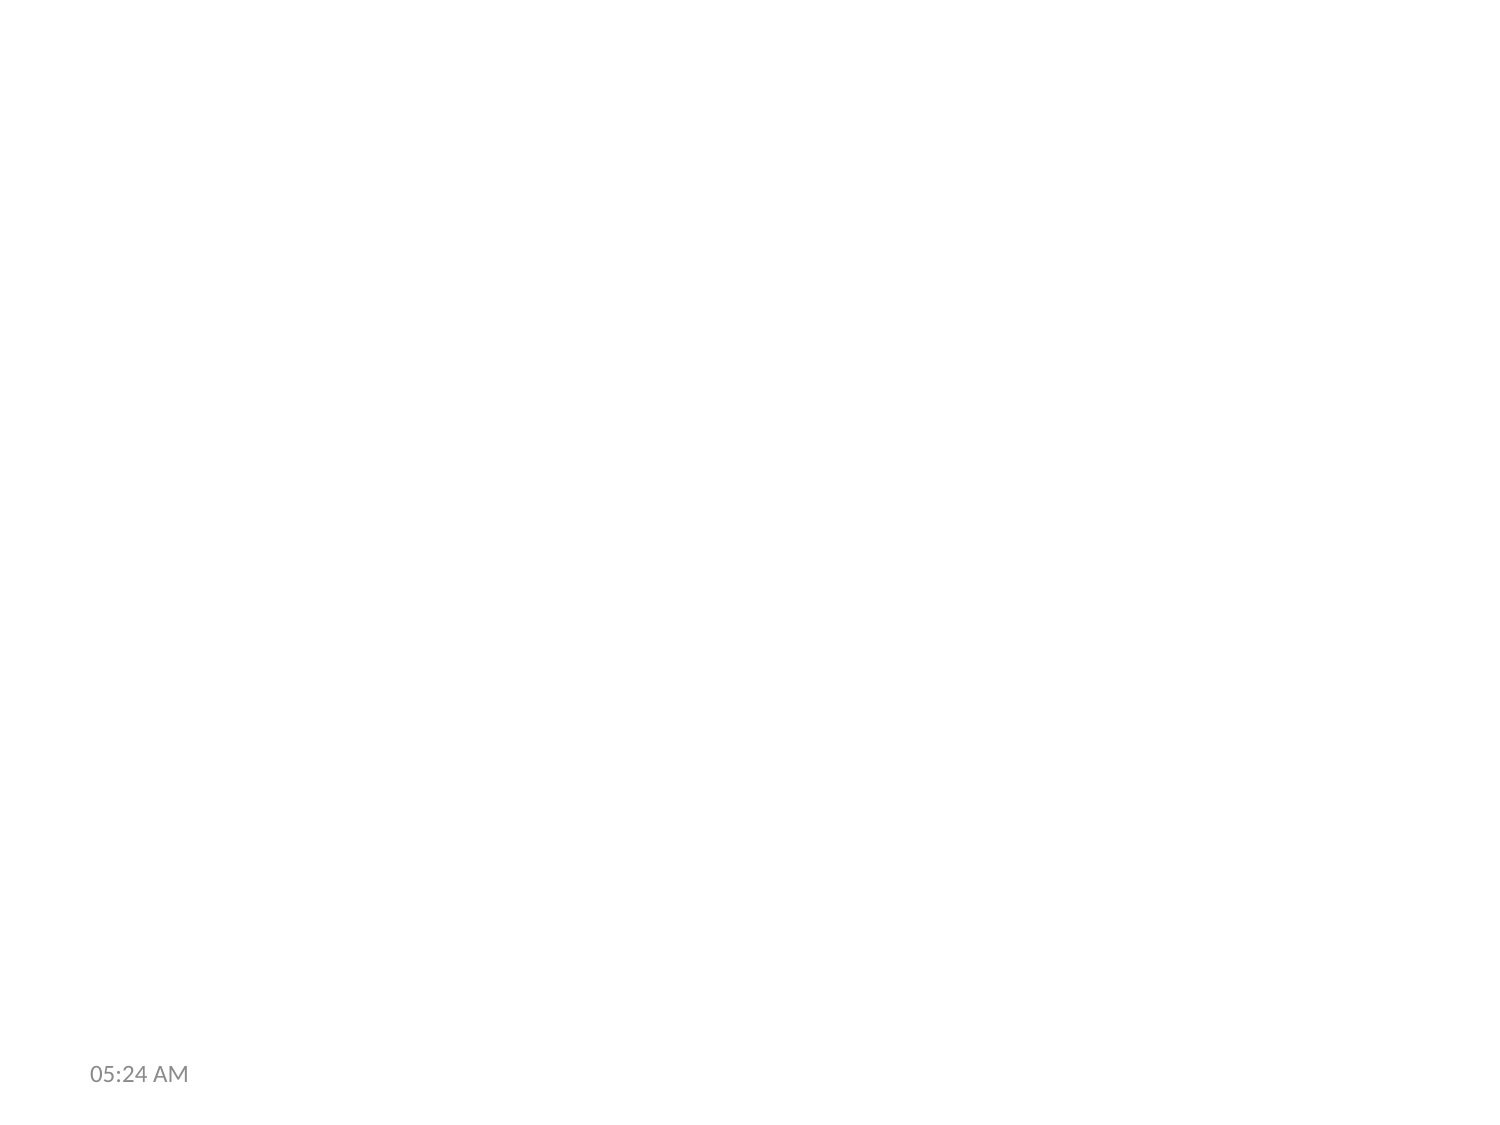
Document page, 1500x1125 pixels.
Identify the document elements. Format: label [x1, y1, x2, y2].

slide_number [75, 1042, 425, 1103]
